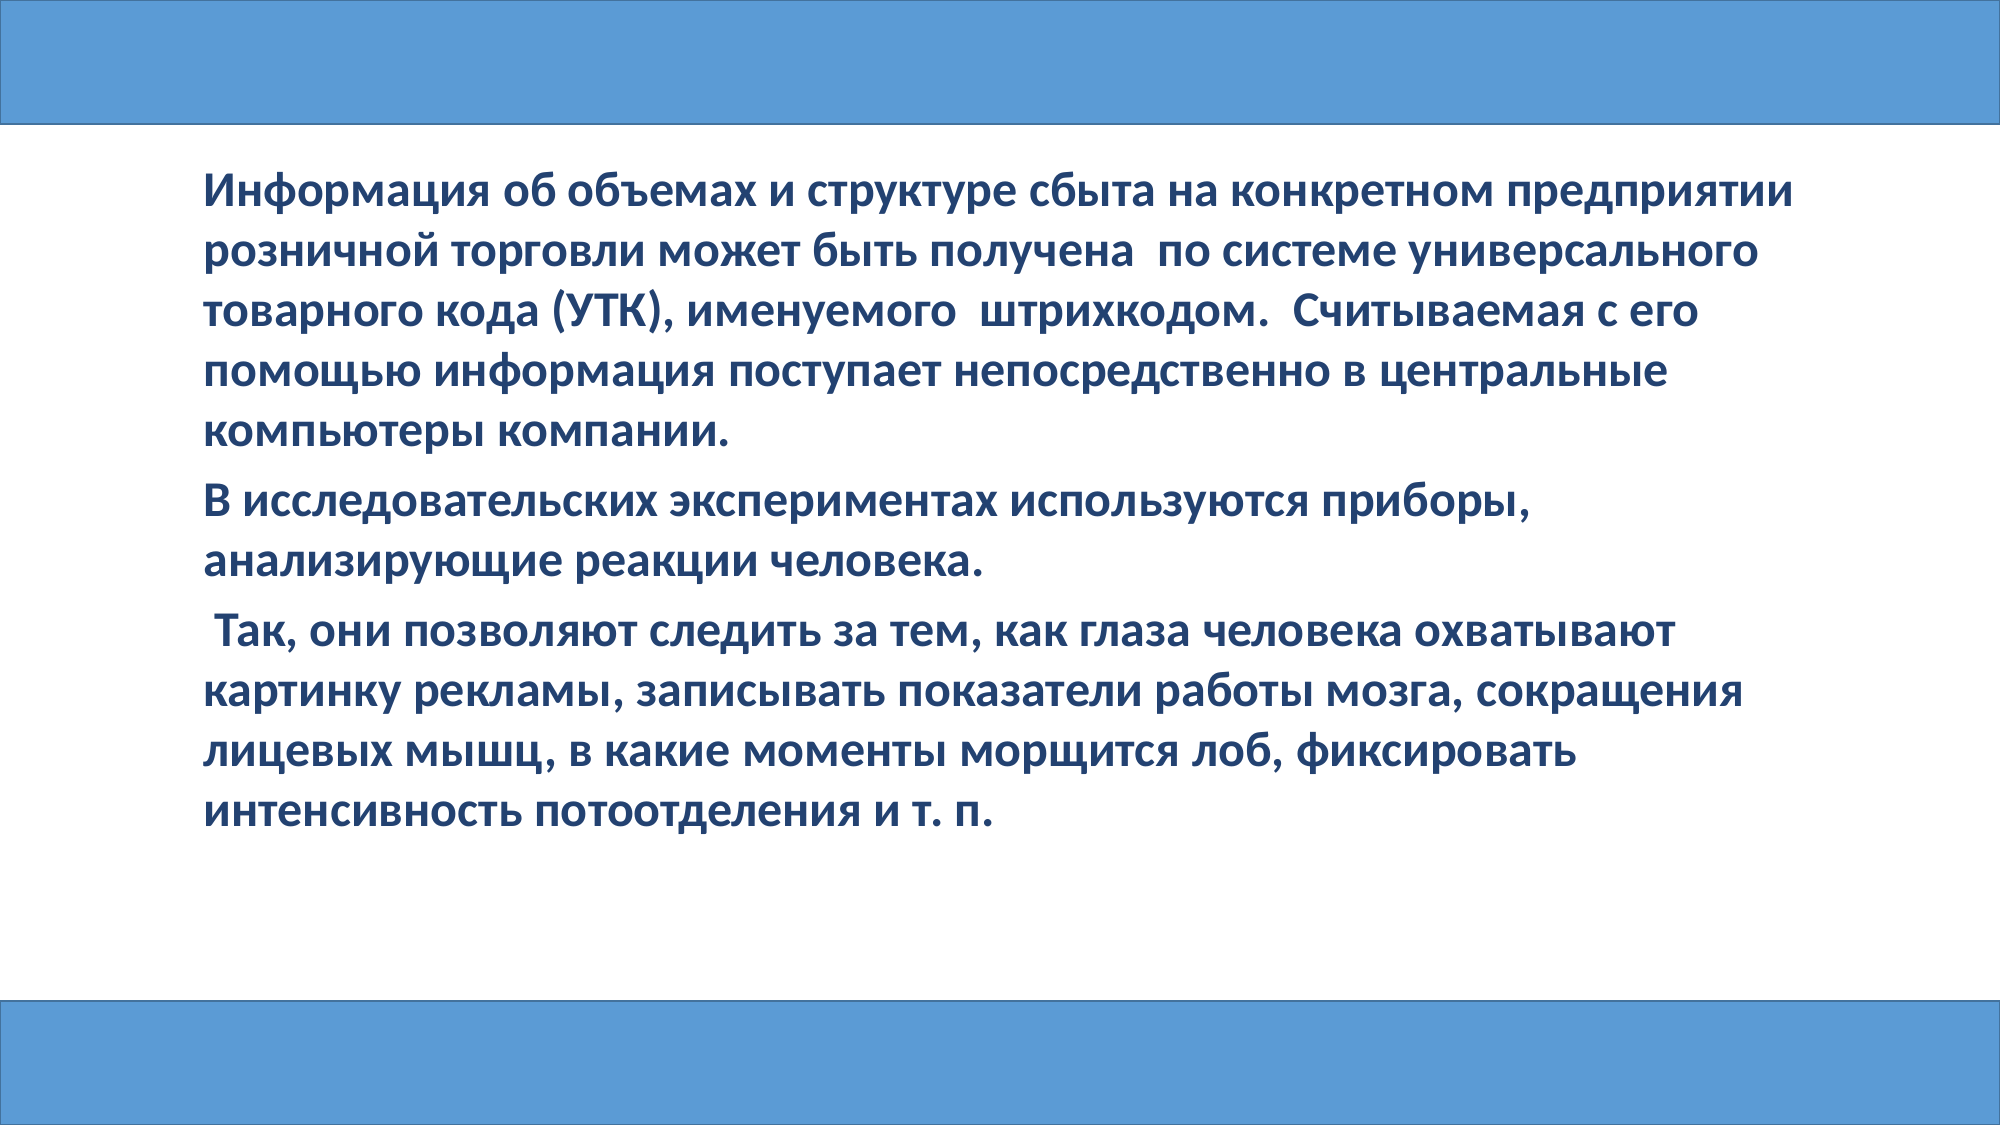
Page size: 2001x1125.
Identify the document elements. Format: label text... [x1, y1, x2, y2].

list Информация об объемах и структуре сбыта на конкретном предприятии розничной торговли может быть получена по системе универсального товарного кода (УТК), именуемого штрихкодом. Считываемая с его помощью информация поступает непосредственно в центральные компьютеры компании. В исследовательских экспериментах используются приборы, анализирующие реакции человека. Так, они позволяют следить за тем, как глаза человека охватывают картинку рекламы, записывать показатели работы мозга, сокращения лицевых мышц, в какие моменты морщится лоб, фиксировать интенсивность потоотделения и т. п. [188, 148, 1827, 1001]
text_box [0, 1001, 2000, 1125]
text_box [0, 0, 2000, 124]
